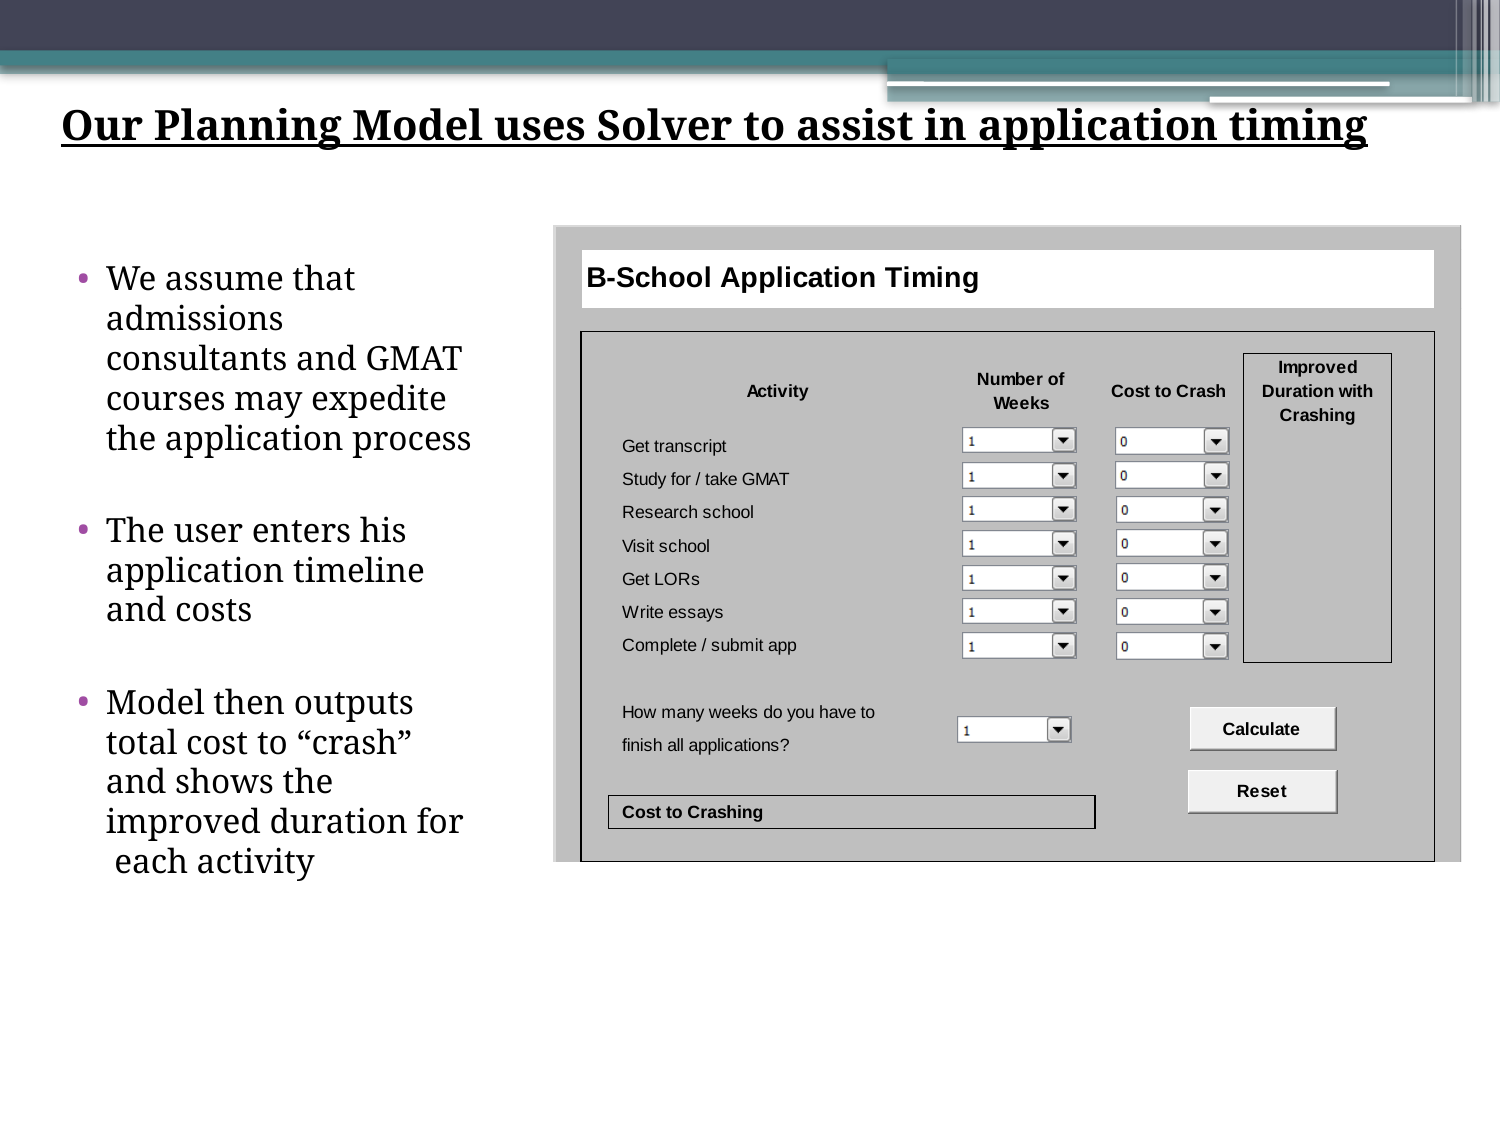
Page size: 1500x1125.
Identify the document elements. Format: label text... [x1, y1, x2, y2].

text_box Our Planning Model uses Solver to assist in application timing [46, 91, 1383, 157]
text_box We assume that admissions consultants and GMAT courses may expedite the application process The user enters his application timeline and costs Model then outputs total cost to “crash” and shows the improved duration for each activity [62, 249, 488, 975]
picture [552, 224, 1463, 863]
